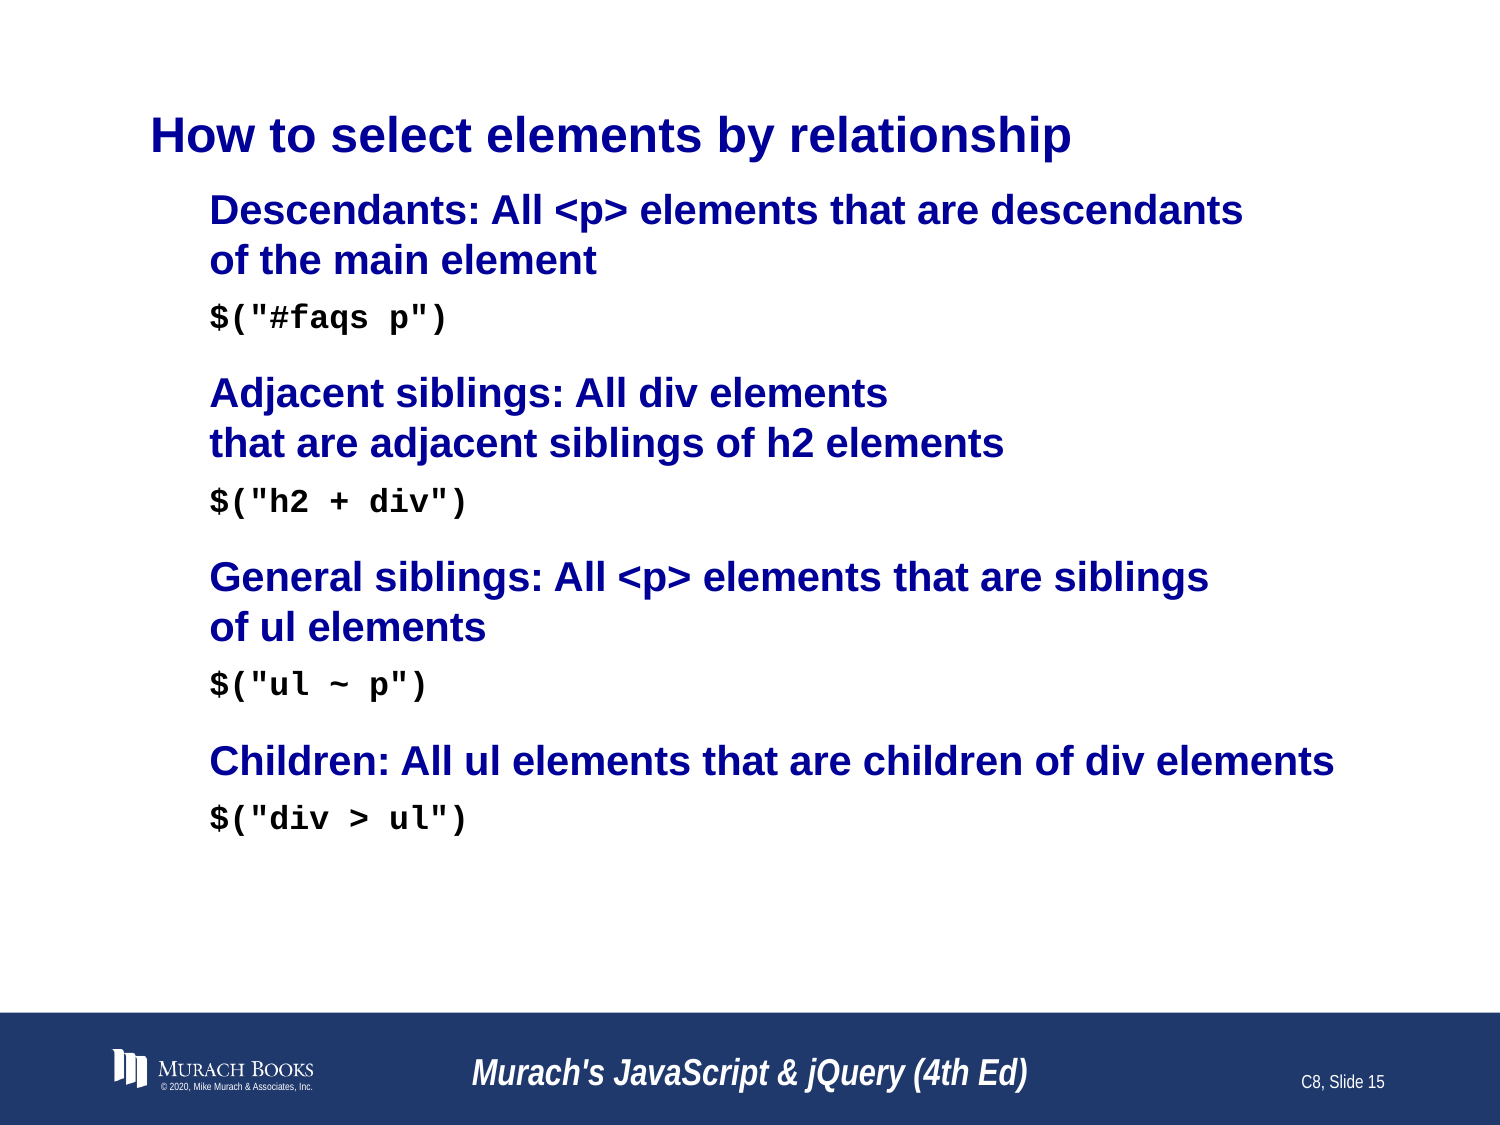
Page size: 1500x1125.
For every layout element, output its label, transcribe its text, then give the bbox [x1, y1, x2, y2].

list Descendants: All <p> elements that are descendants of the main element $("#faqs p") Adjacent siblings: All div elements that are adjacent siblings of h2 elements $("h2 + div") General siblings: All <p> elements that are siblings of ul elements $("ul ~ p") Children: All ul elements that are children of div elements $("div > ul") [137, 174, 1350, 975]
slide_number C8, Slide 15 [1087, 1025, 1400, 1100]
slide_number Murach's JavaScript & jQuery (4th Ed) [463, 1025, 1050, 1100]
title How to select elements by relationship [150, 102, 1350, 164]
footer © 2020, Mike Murach & Associates, Inc. [12, 1025, 463, 1100]
